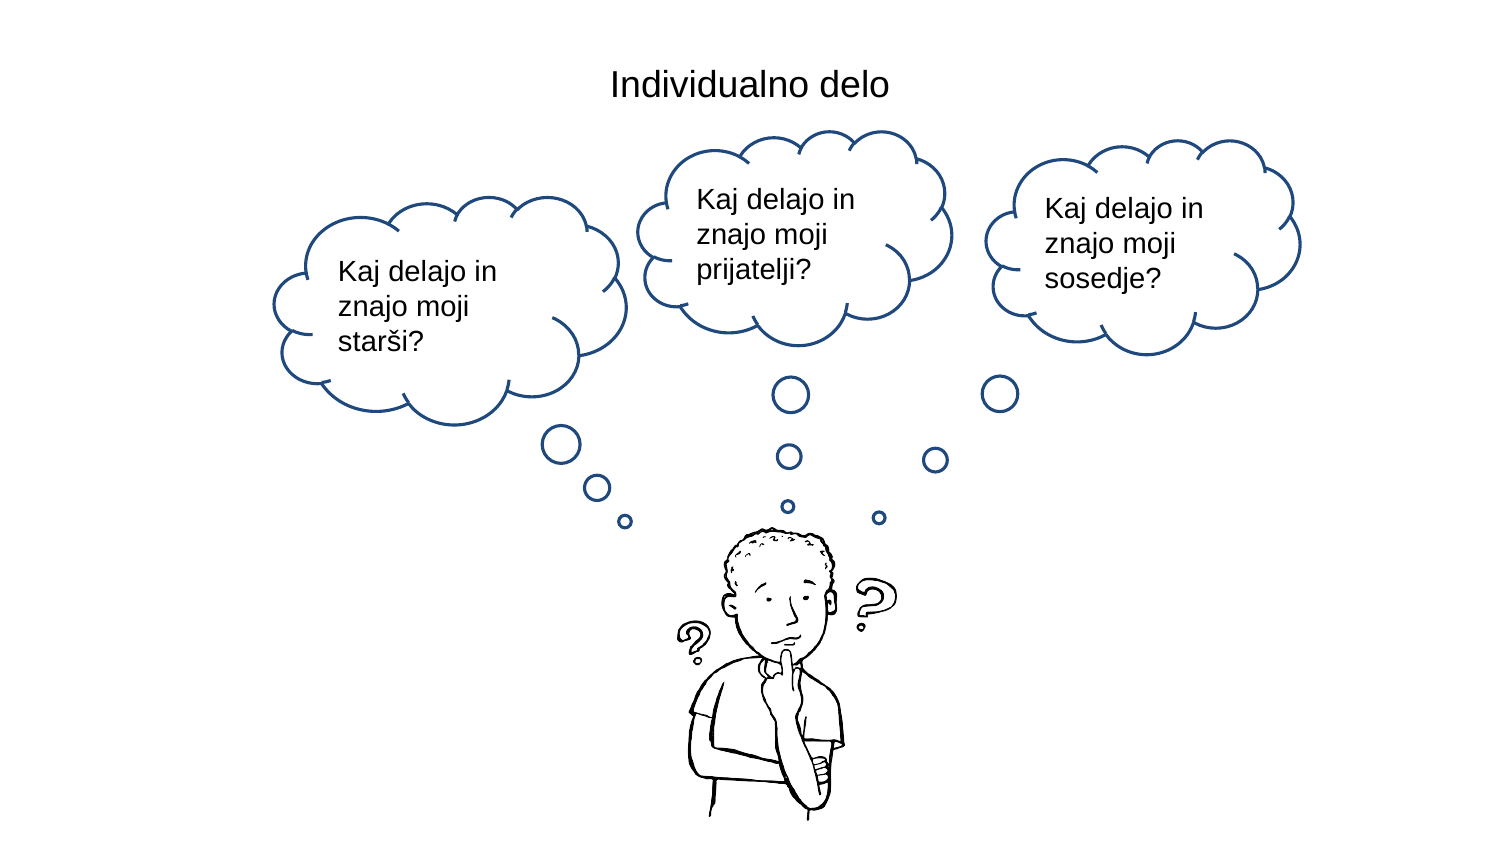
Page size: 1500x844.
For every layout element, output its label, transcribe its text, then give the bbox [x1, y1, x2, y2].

text_box Kaj delajo in znajo moji prijatelji? [772, 377, 809, 413]
text_box Kaj delajo in znajo moji starši? [274, 197, 627, 426]
text_box Kaj delajo in znajo moji starši? [542, 425, 581, 464]
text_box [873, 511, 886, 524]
text_box Kaj delajo in znajo moji starši? [584, 475, 610, 501]
list Individualno delo [574, 37, 926, 95]
text_box Kaj delajo in znajo moji sosedje? [982, 376, 1018, 412]
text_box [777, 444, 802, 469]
picture [677, 527, 897, 822]
text_box Kaj delajo in znajo moji sosedje? [985, 140, 1301, 355]
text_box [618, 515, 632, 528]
text_box Kaj delajo in znajo moji prijatelji? [637, 131, 952, 346]
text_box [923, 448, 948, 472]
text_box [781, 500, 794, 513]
